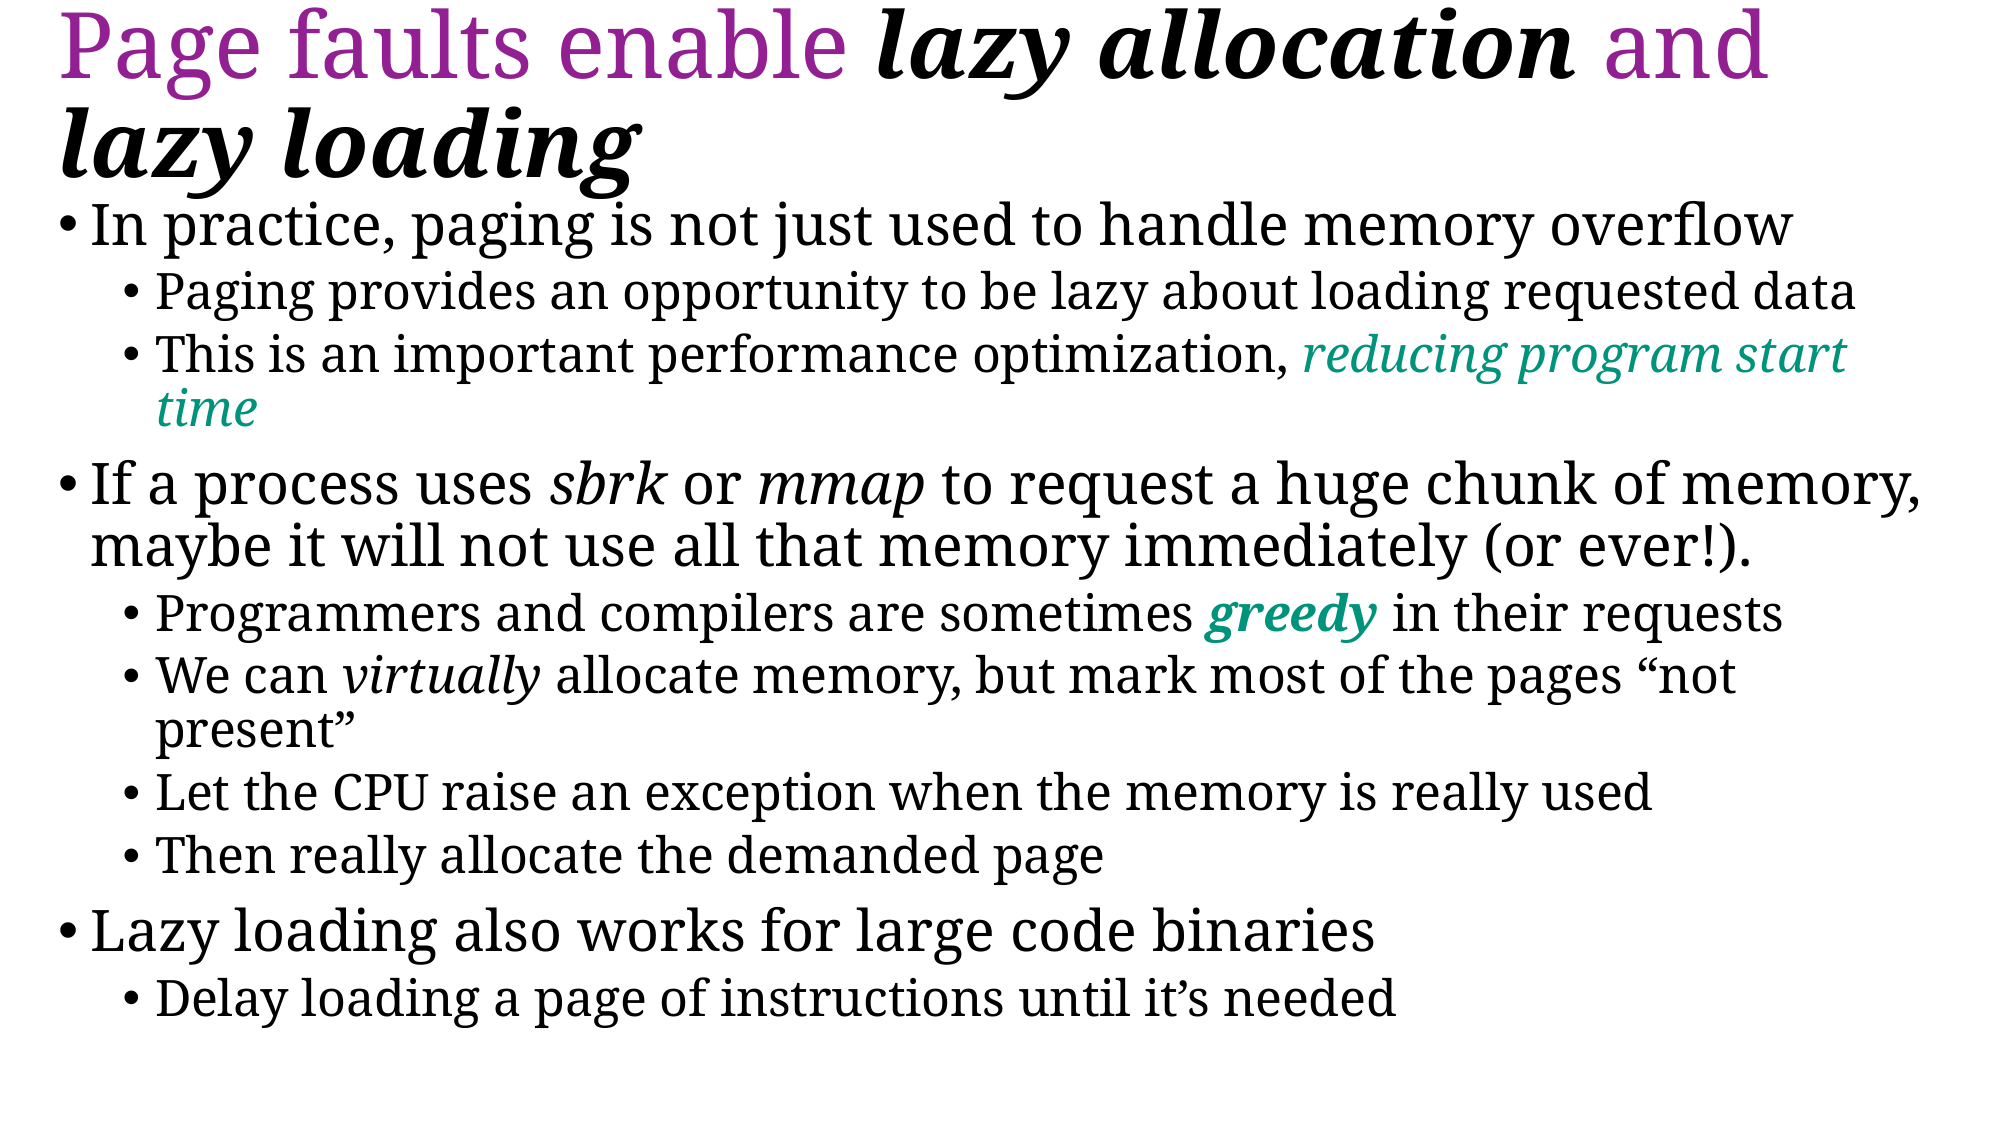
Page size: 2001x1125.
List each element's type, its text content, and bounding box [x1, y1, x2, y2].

list In practice, paging is not just used to handle memory overflow Paging provides an opportunity to be lazy about loading requested data This is an important performance optimization, reducing program start time If a process uses sbrk or mmap to request a huge chunk of memory, maybe it will not use all that memory immediately (or ever!). Programmers and compilers are sometimes greedy in their requests We can virtually allocate memory, but mark most of the pages “not present” Let the CPU raise an exception when the memory is really used Then really allocate the demanded page Lazy loading also works for large code binaries Delay loading a page of instructions until it’s needed [43, 188, 1953, 1106]
title Page faults enable lazy allocation and lazy loading [43, 25, 1953, 171]
